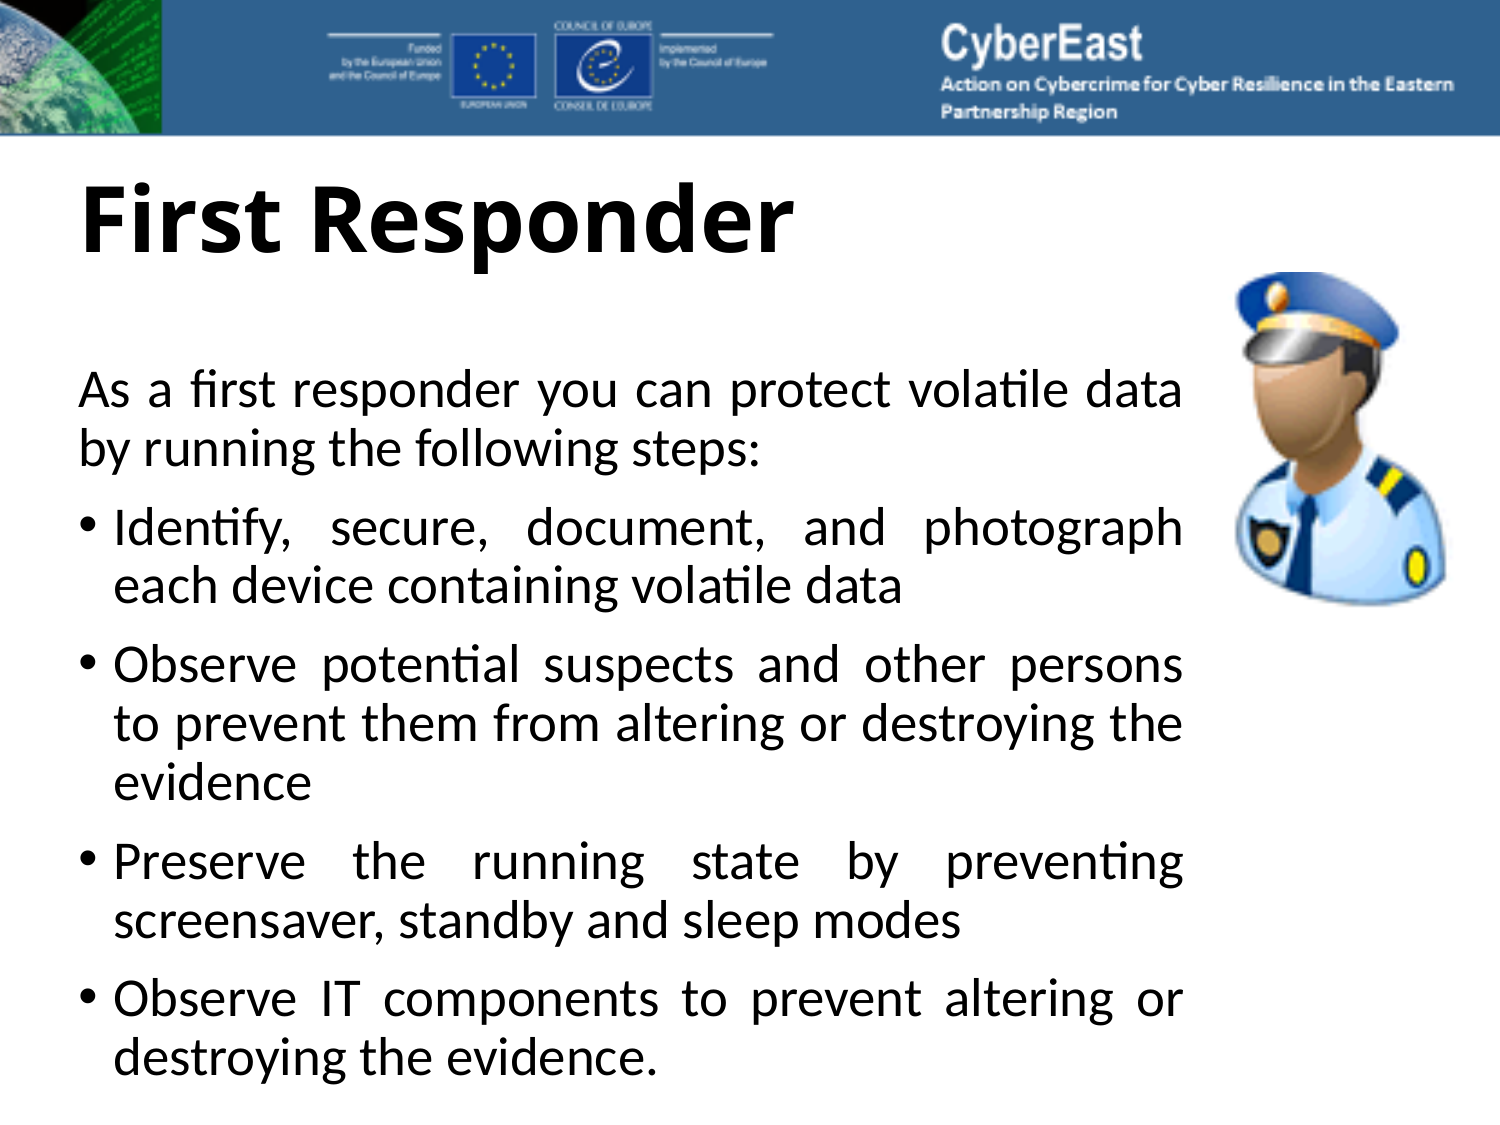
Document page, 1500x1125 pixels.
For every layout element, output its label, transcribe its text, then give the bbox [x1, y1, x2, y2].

title First Responder [63, 151, 1414, 295]
list As a first responder you can protect volatile data by running the following steps: Identify, secure, document, and photograph each device containing volatile data Observe potential suspects and other persons to prevent them from altering or destroying the evidence Preserve the running state by preventing screensaver, standby and sleep modes Observe IT components to prevent altering or destroying the evidence. [63, 352, 1200, 1096]
picture [0, 0, 1500, 1125]
